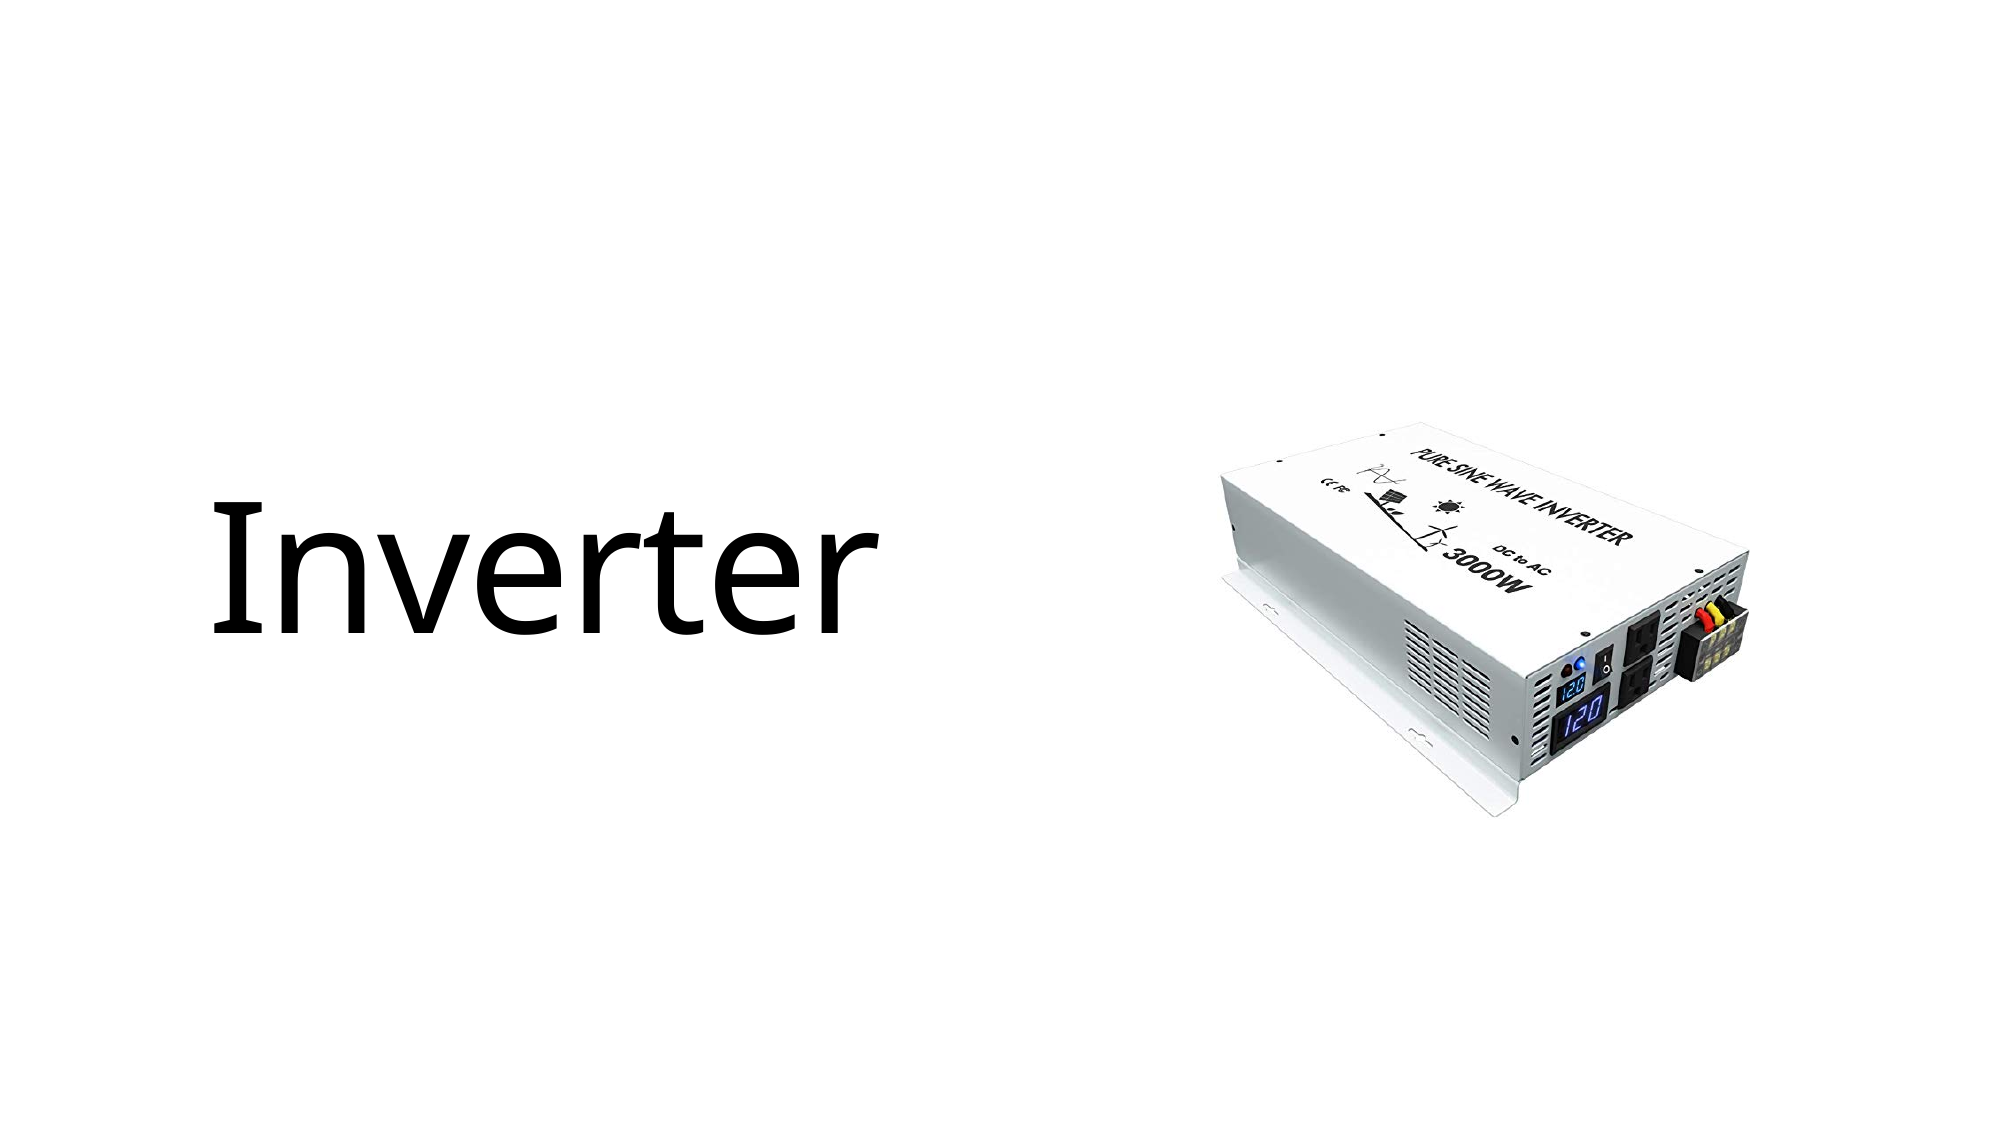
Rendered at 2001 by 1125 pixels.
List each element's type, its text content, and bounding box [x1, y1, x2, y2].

picture [1217, 421, 1751, 821]
title Inverter [98, 125, 1868, 677]
